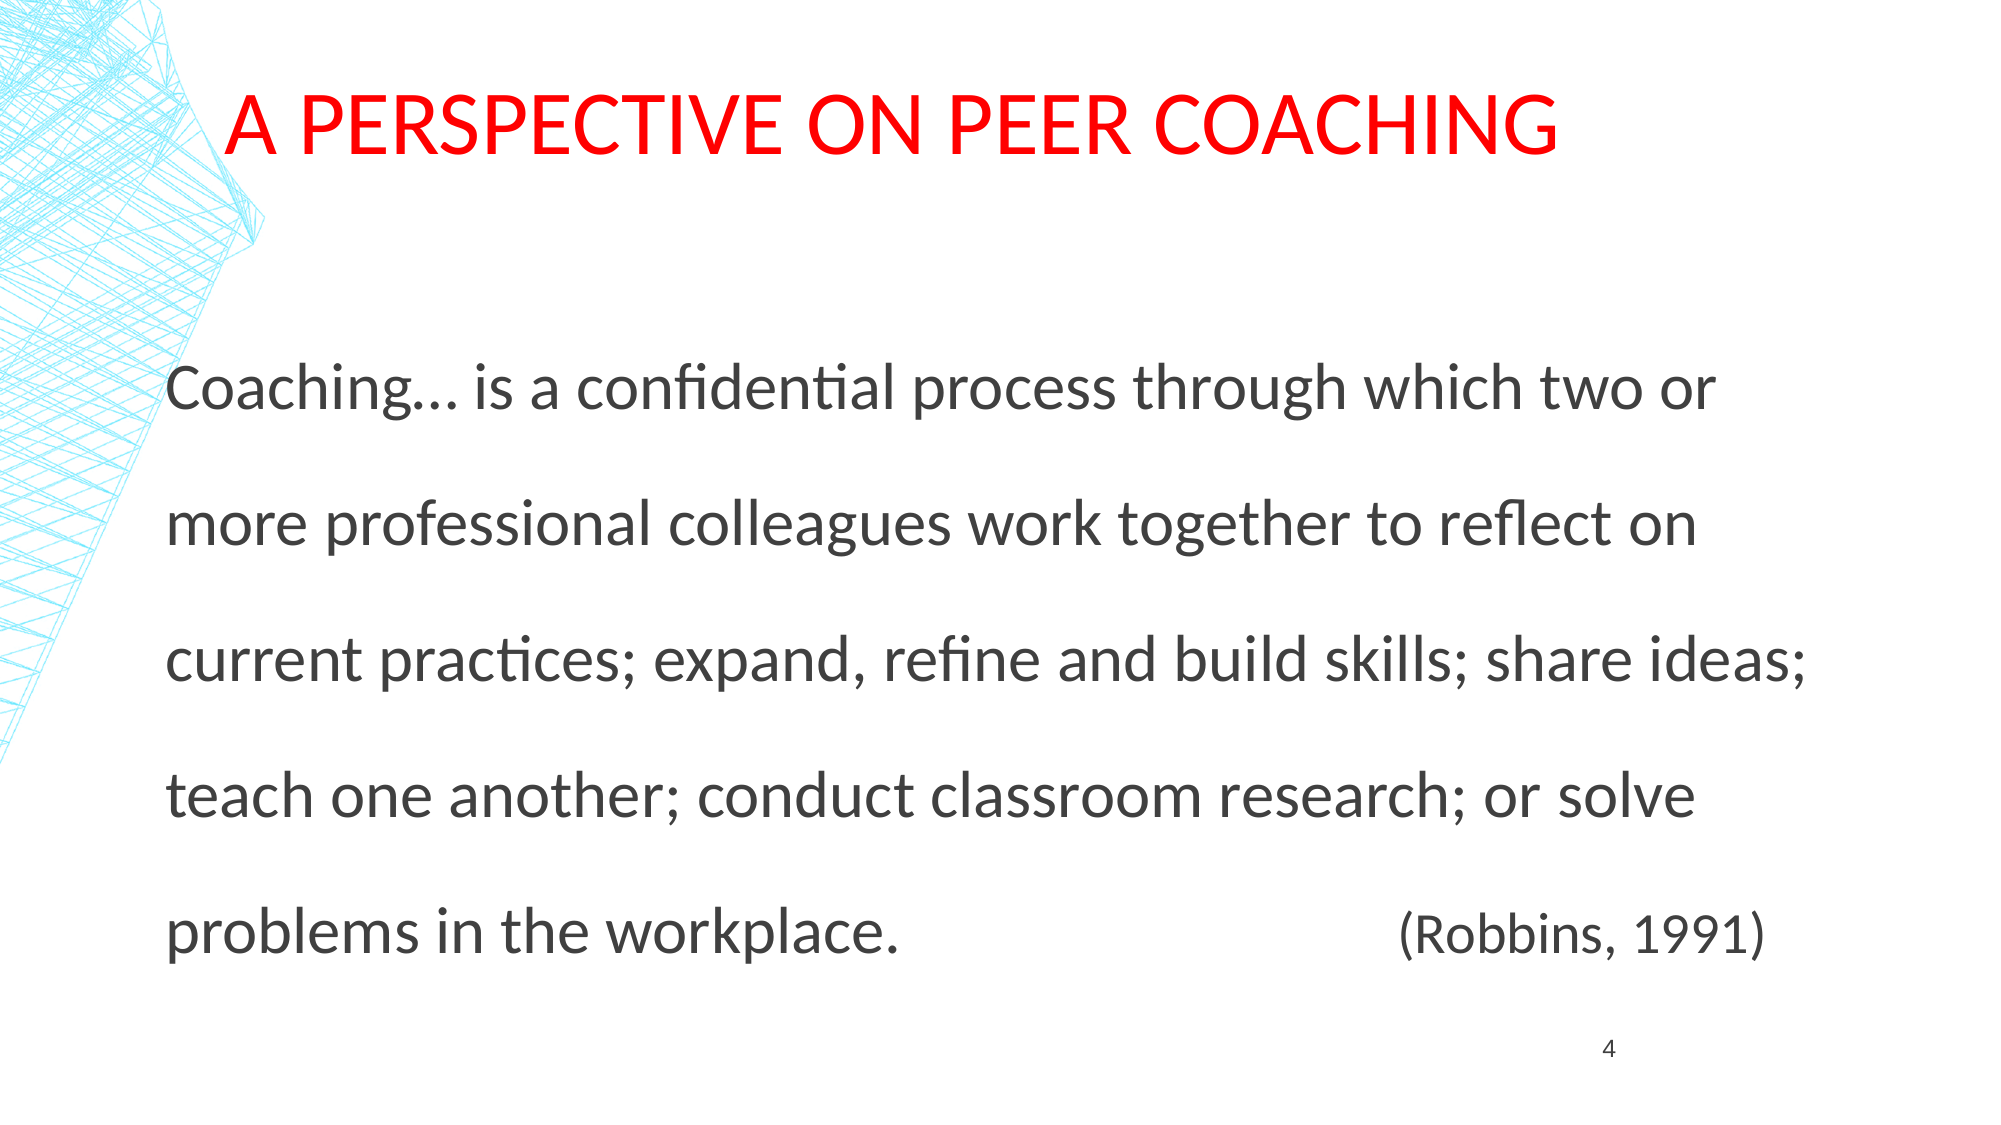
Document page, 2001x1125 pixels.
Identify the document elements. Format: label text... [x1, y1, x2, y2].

text_box 4 [1587, 1025, 1638, 1070]
list Coaching… is a confidential process through which two or more professional colleagues work together to reflect on current practices; expand, refine and build skills; share ideas; teach one another; conduct classroom research; or solve problems in the workplace. (Robbins, 1991) [150, 279, 1871, 1070]
picture [0, 0, 2001, 1125]
title A perspective on peer coaching [209, 49, 1638, 182]
